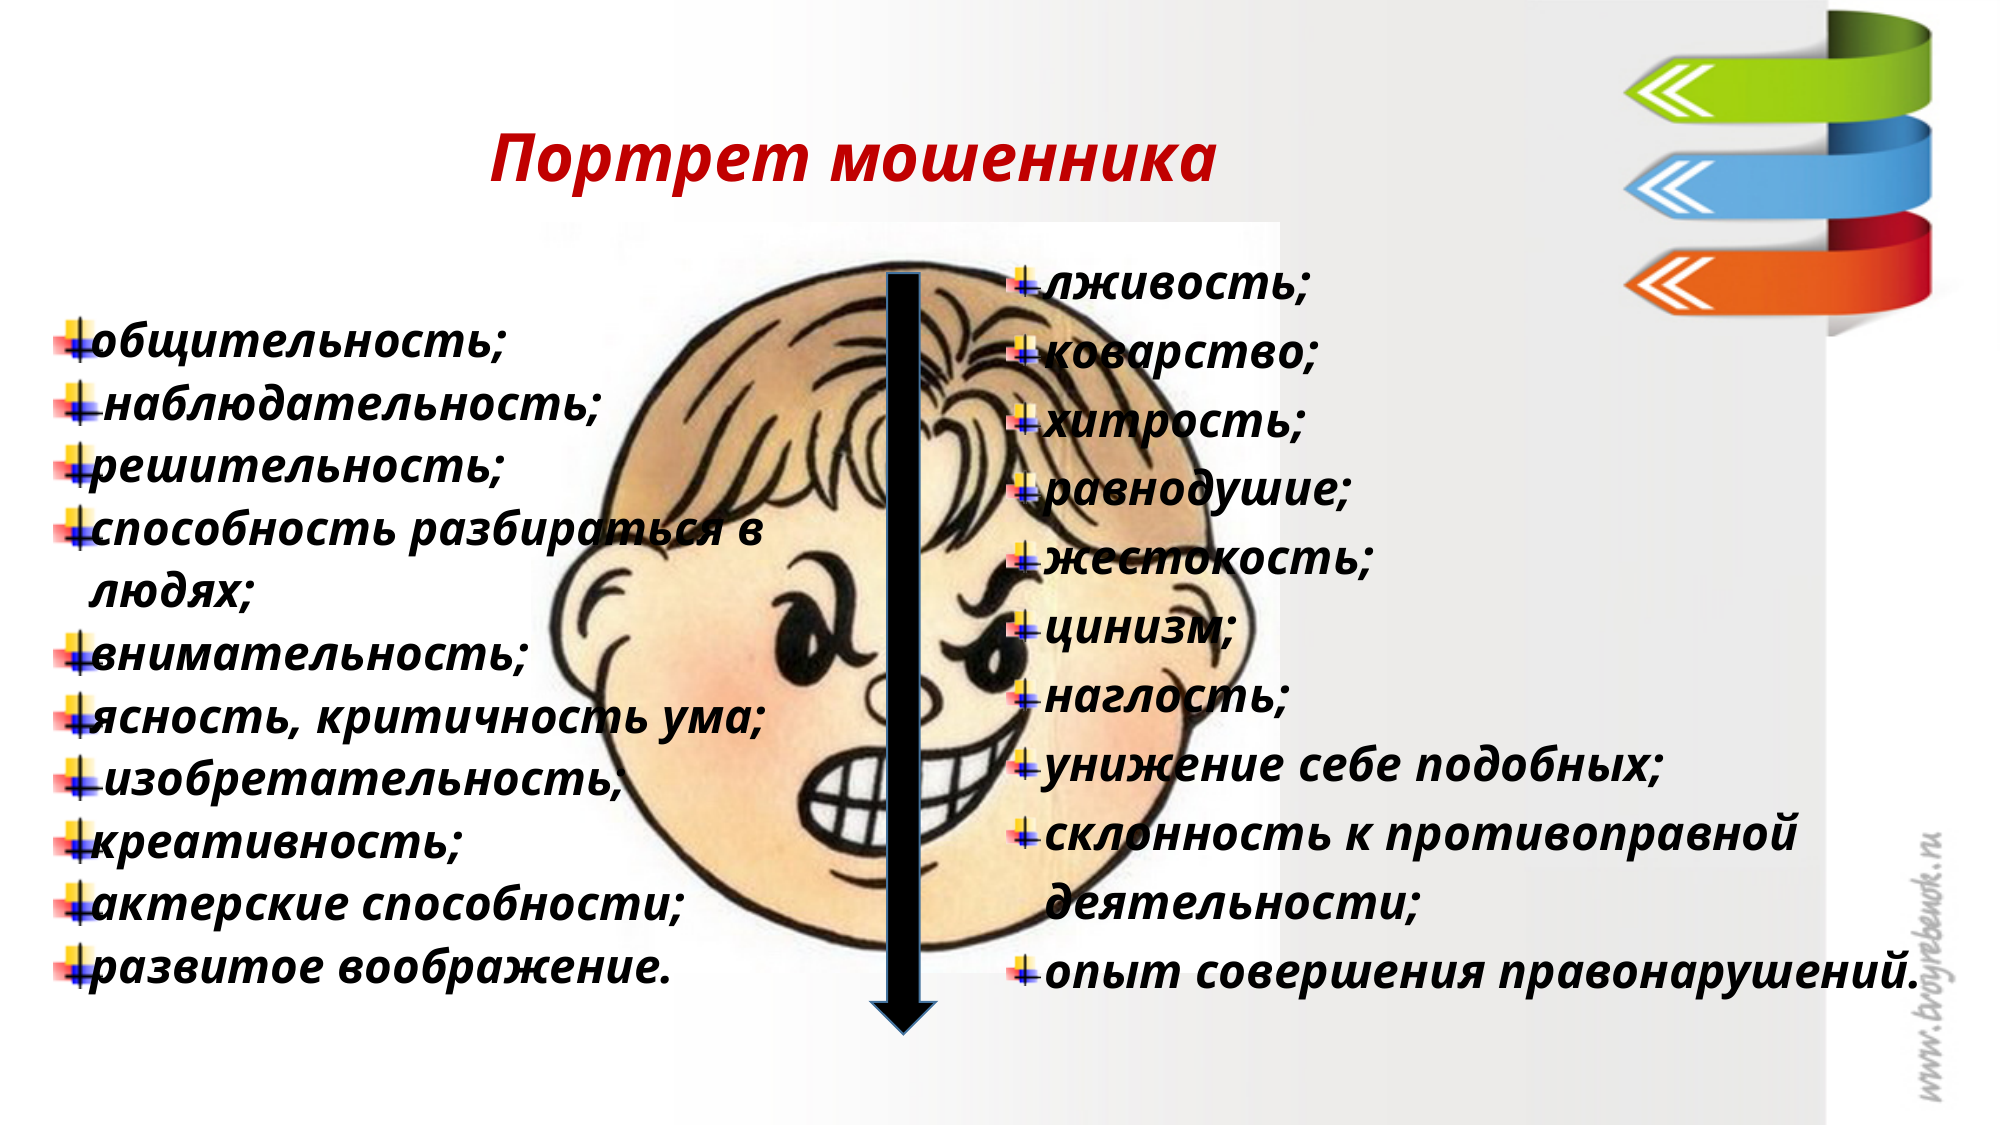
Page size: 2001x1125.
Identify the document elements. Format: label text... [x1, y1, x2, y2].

title Портрет мошенника [0, 50, 1725, 269]
text_box [868, 973, 939, 1036]
picture [0, 0, 2001, 1125]
list общительность; наблюдательность; решительность; способность разбираться в людях; внимательность; ясность, критичность ума; изобретательность; креативность; актерские способности; развитое воображение. [38, 297, 886, 1011]
list лживость; коварство; хитрость; равнодушие; жестокость; цинизм; наглость; унижение себе подобных; склонность к противоправной деятельности; опыт совершения правонарушений. [991, 232, 1944, 1090]
